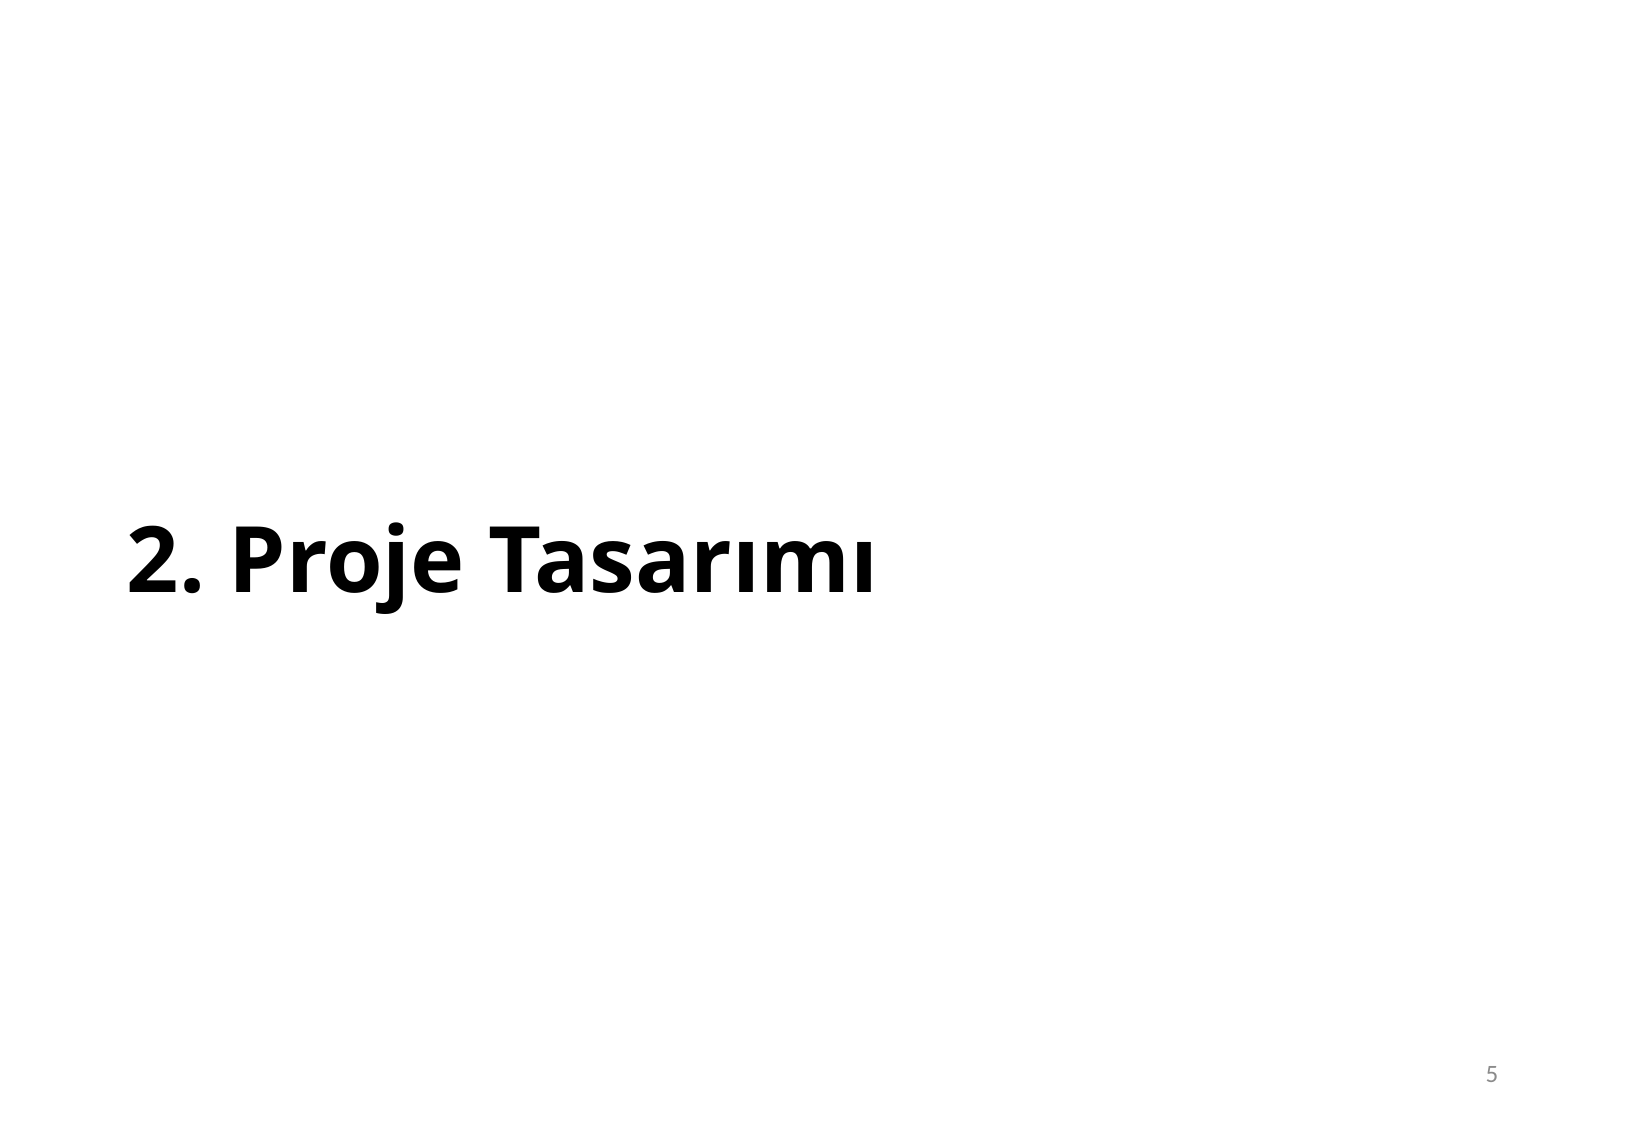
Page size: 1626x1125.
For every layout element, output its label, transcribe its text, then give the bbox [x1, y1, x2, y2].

slide_number 5 [1147, 1042, 1514, 1103]
title 2. Proje Tasarımı [111, 223, 1514, 902]
